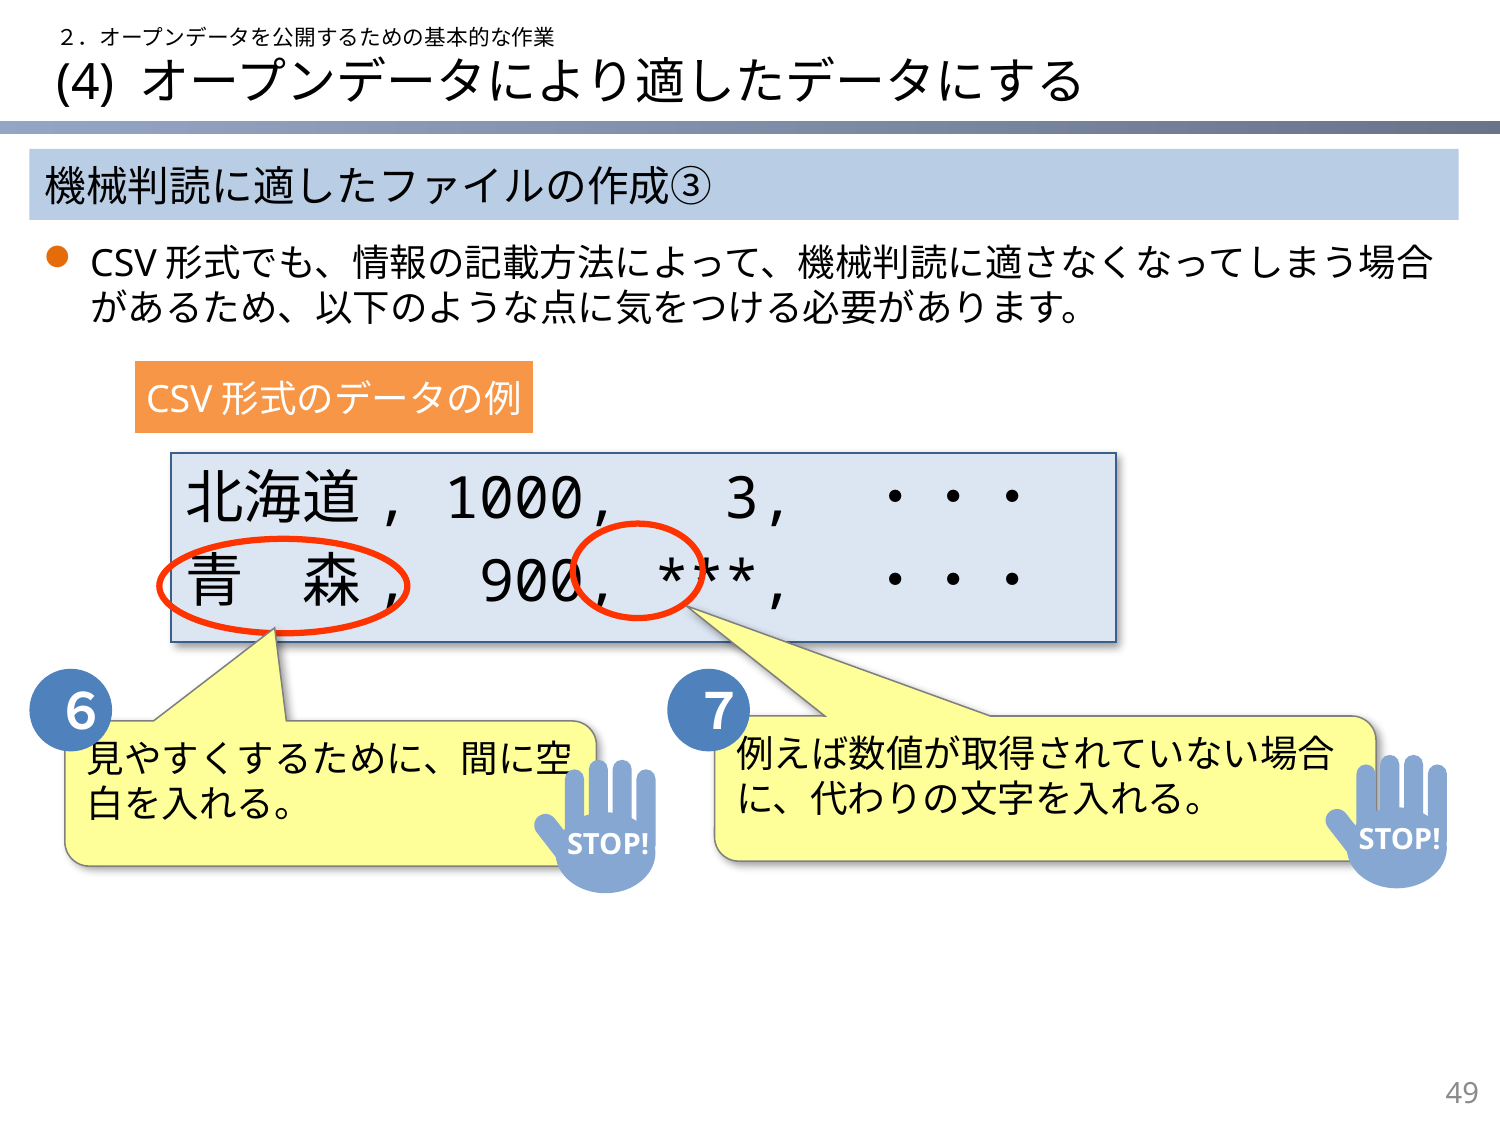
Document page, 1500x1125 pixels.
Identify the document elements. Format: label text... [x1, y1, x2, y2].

text_box CSV形式のデータの例 [135, 361, 533, 433]
text_box 例えば数値が取得されていない場合に、代わりの文字を入れる。 [685, 604, 1378, 863]
text_box ７ [666, 667, 751, 753]
text_box CSV形式でも、情報の記載方法によって、機械判読に適さなくなってしまう場合があるため、以下のような点に気をつける必要があります。 [28, 231, 1460, 339]
slide_number 48 [1411, 1070, 1495, 1118]
text_box 見やすくするために、間に空白を入れる。 [63, 625, 598, 868]
text_box ２．オープンデータを公開するための基本的な作業 [41, 19, 1471, 58]
text_box ６ [28, 667, 114, 753]
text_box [1340, 754, 1447, 889]
text_box 機械判読に適したファイルの作成③ [28, 148, 1460, 221]
text_box [571, 522, 704, 620]
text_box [549, 759, 656, 894]
text_box [158, 537, 409, 635]
text_box 北海道, 1000, 3, ・・・ 青 森, 900, ***, ・・・ [170, 452, 1117, 643]
title (4) オープンデータにより適したデータにする [41, 58, 1459, 119]
